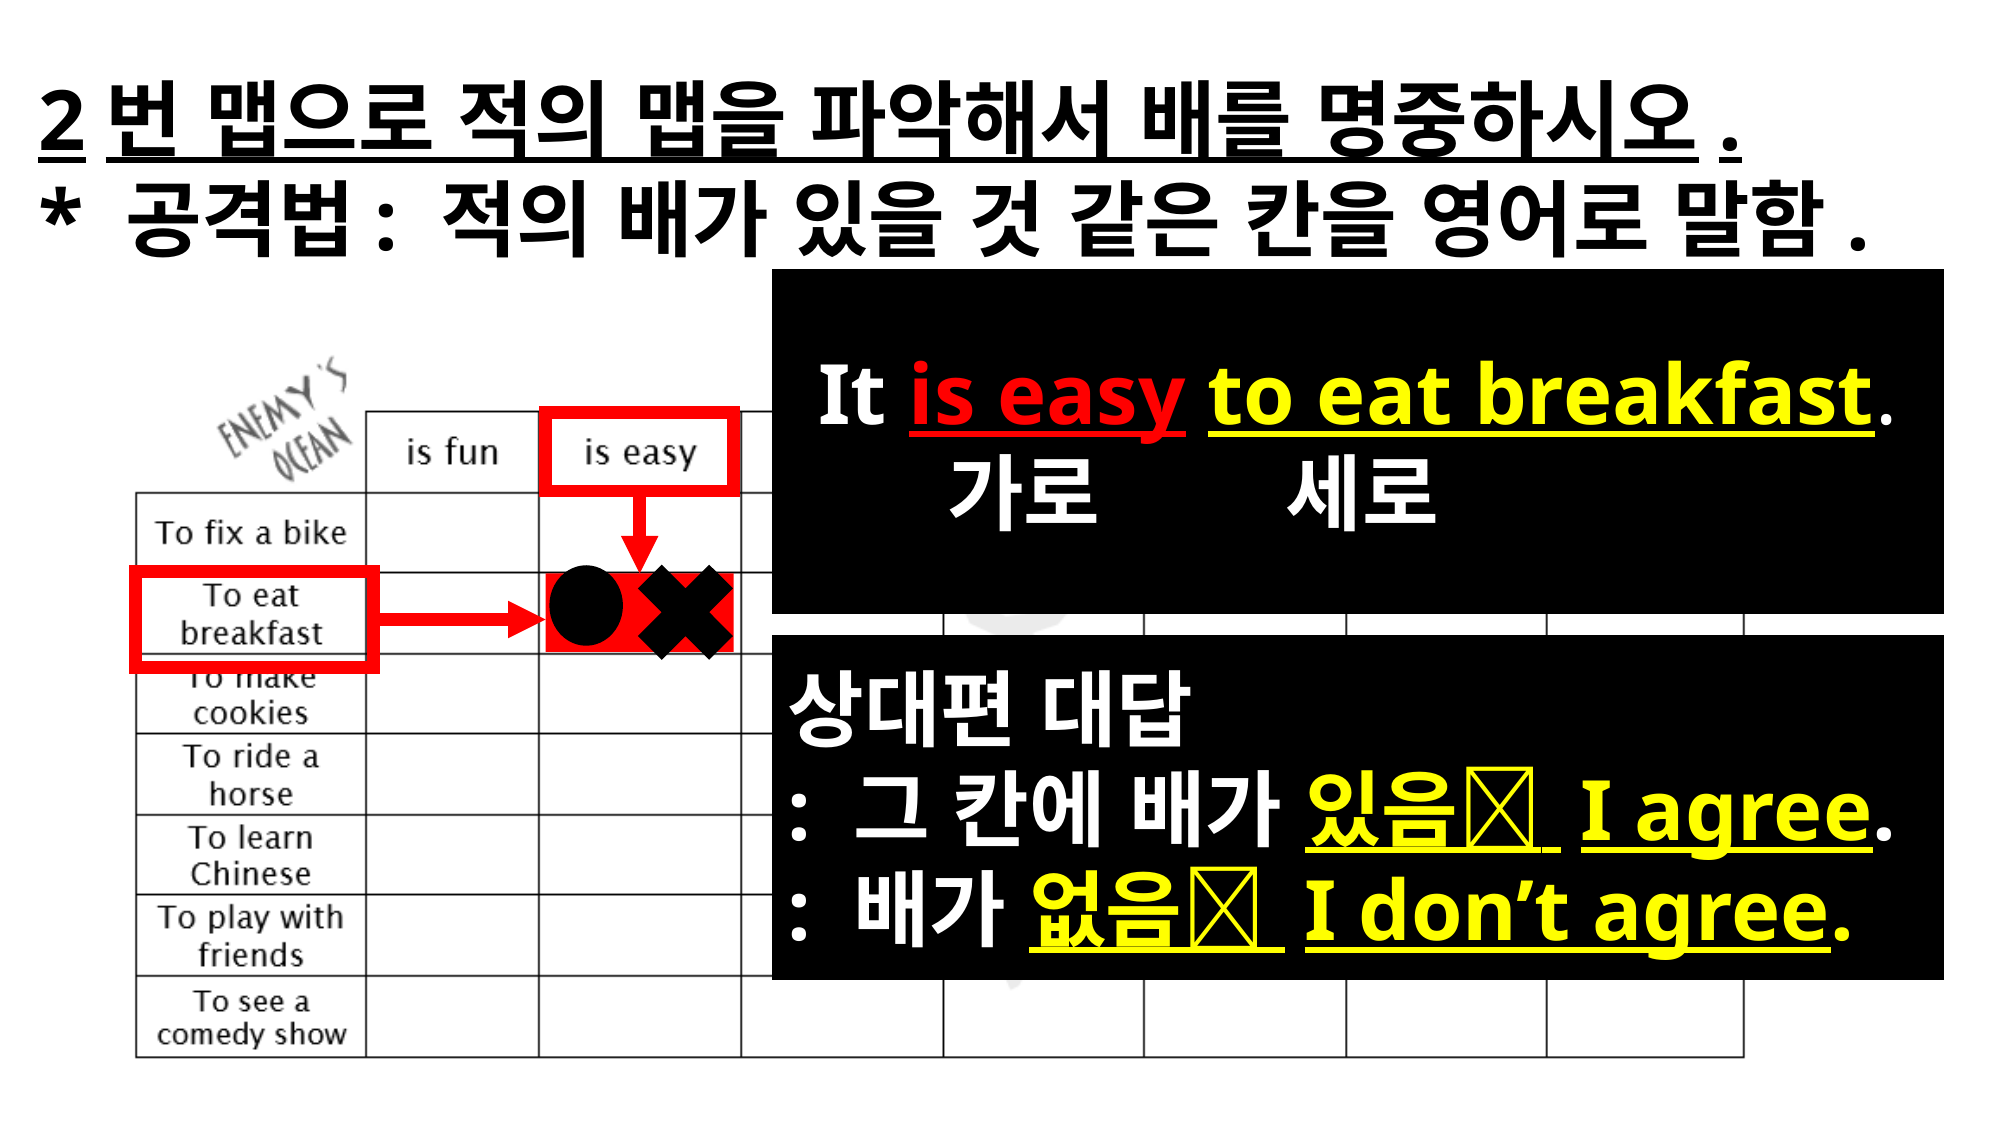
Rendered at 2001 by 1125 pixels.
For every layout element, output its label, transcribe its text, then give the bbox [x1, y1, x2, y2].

picture [127, 276, 1771, 1081]
text_box It is easy to eat breakfast. 가로 세로 [772, 269, 1944, 614]
text_box 상대편 대답 : 그 칸에 배가 있음 I agree. : 배가 없음 I don’t agree. [1771, 635, 1944, 980]
text_box 2번 맵으로 적의 맵을 파악해서 배를 명중하시오. * 공격법: 적의 배가 있을 것 같은 칸을 영어로 말함. [23, 59, 1968, 375]
